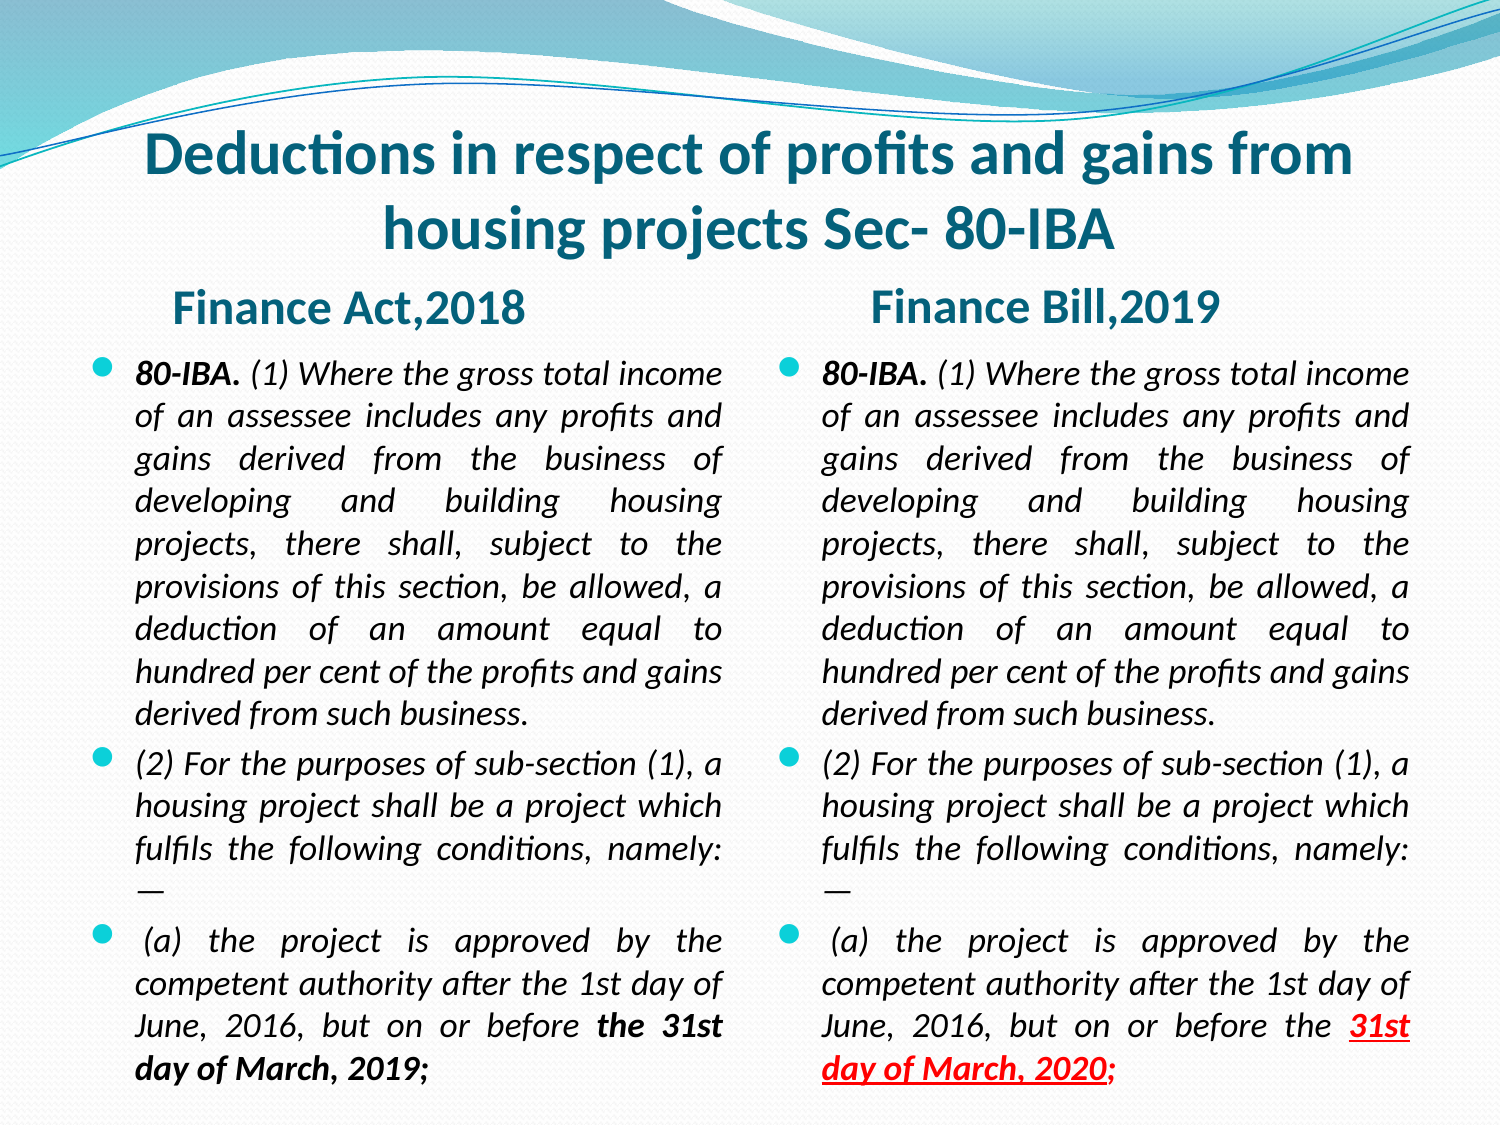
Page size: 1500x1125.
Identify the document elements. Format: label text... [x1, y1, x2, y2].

list Finance Act,2018 [75, 249, 738, 350]
list 80-IBA. (1) Where the gross total income of an assessee includes any profits and gains derived from the business of developing and building housing projects, there shall, subject to the provisions of this section, be allowed, a deduction of an amount equal to hundred per cent of the profits and gains derived from such business. (2) For the purposes of sub-section (1), a housing project shall be a project which fulfils the following conditions, namely:— (a) the project is approved by the competent authority after the 1st day of June, 2016, but on or before the 31st day of March, 2020; [761, 350, 1425, 1125]
list Finance Bill,2019 [761, 249, 1425, 350]
title Deductions in respect of profits and gains from housing projects Sec- 80-IBA [75, 75, 1425, 263]
list 80-IBA. (1) Where the gross total income of an assessee includes any profits and gains derived from the business of developing and building housing projects, there shall, subject to the provisions of this section, be allowed, a deduction of an amount equal to hundred per cent of the profits and gains derived from such business. (2) For the purposes of sub-section (1), a housing project shall be a project which fulfils the following conditions, namely:— (a) the project is approved by the competent authority after the 1st day of June, 2016, but on or before the 31st day of March, 2019; [75, 350, 738, 1125]
